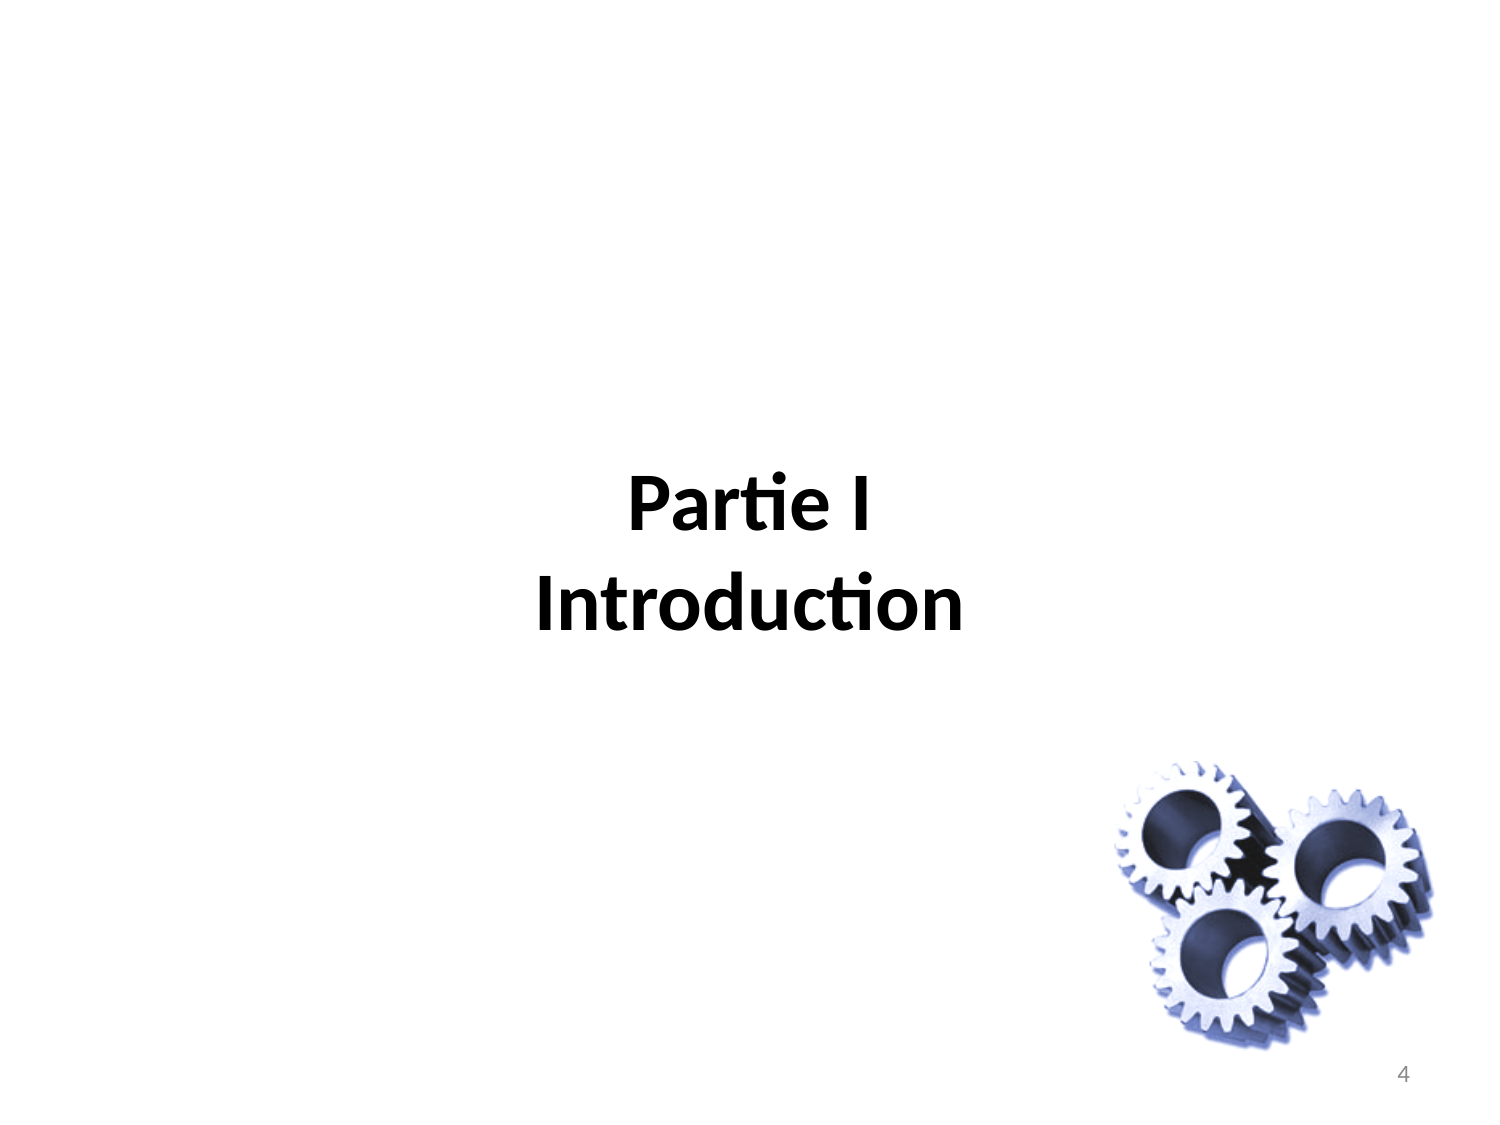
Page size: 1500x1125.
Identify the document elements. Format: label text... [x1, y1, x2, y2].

slide_number 4 [1074, 1042, 1425, 1103]
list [1112, 761, 1436, 1052]
title Partie I Introduction [75, 453, 1425, 641]
